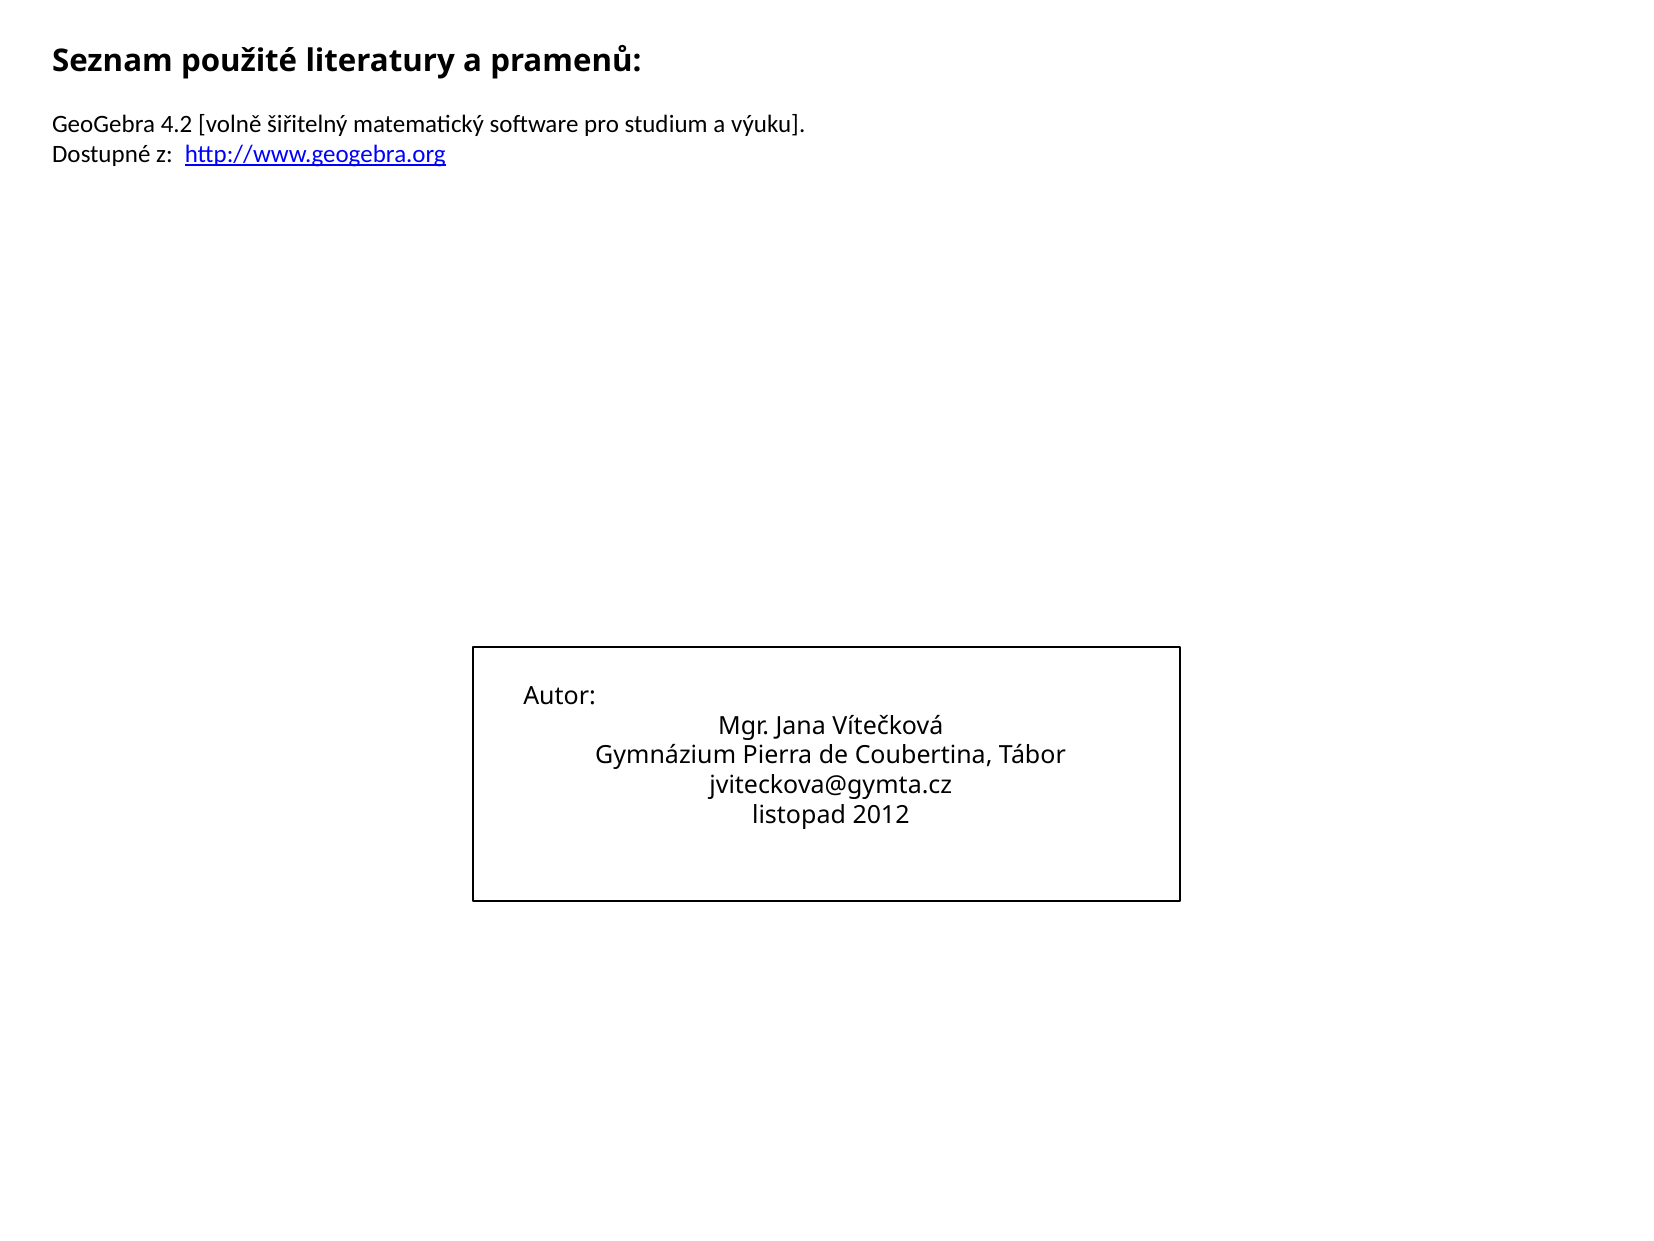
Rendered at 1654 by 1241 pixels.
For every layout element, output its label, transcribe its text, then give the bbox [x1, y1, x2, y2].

text_box Autor: Mgr. Jana Vítečková Gymnázium Pierra de Coubertina, Tábor jviteckova@gymta.cz listopad 2012 [508, 671, 1154, 837]
text_box [471, 645, 1182, 903]
text_box Seznam použité literatury a pramenů: GeoGebra 4.2 [volně šiřitelný matematický software pro studium a výuku]. Dostupné z: http://www.geogebra.org [37, 33, 840, 243]
